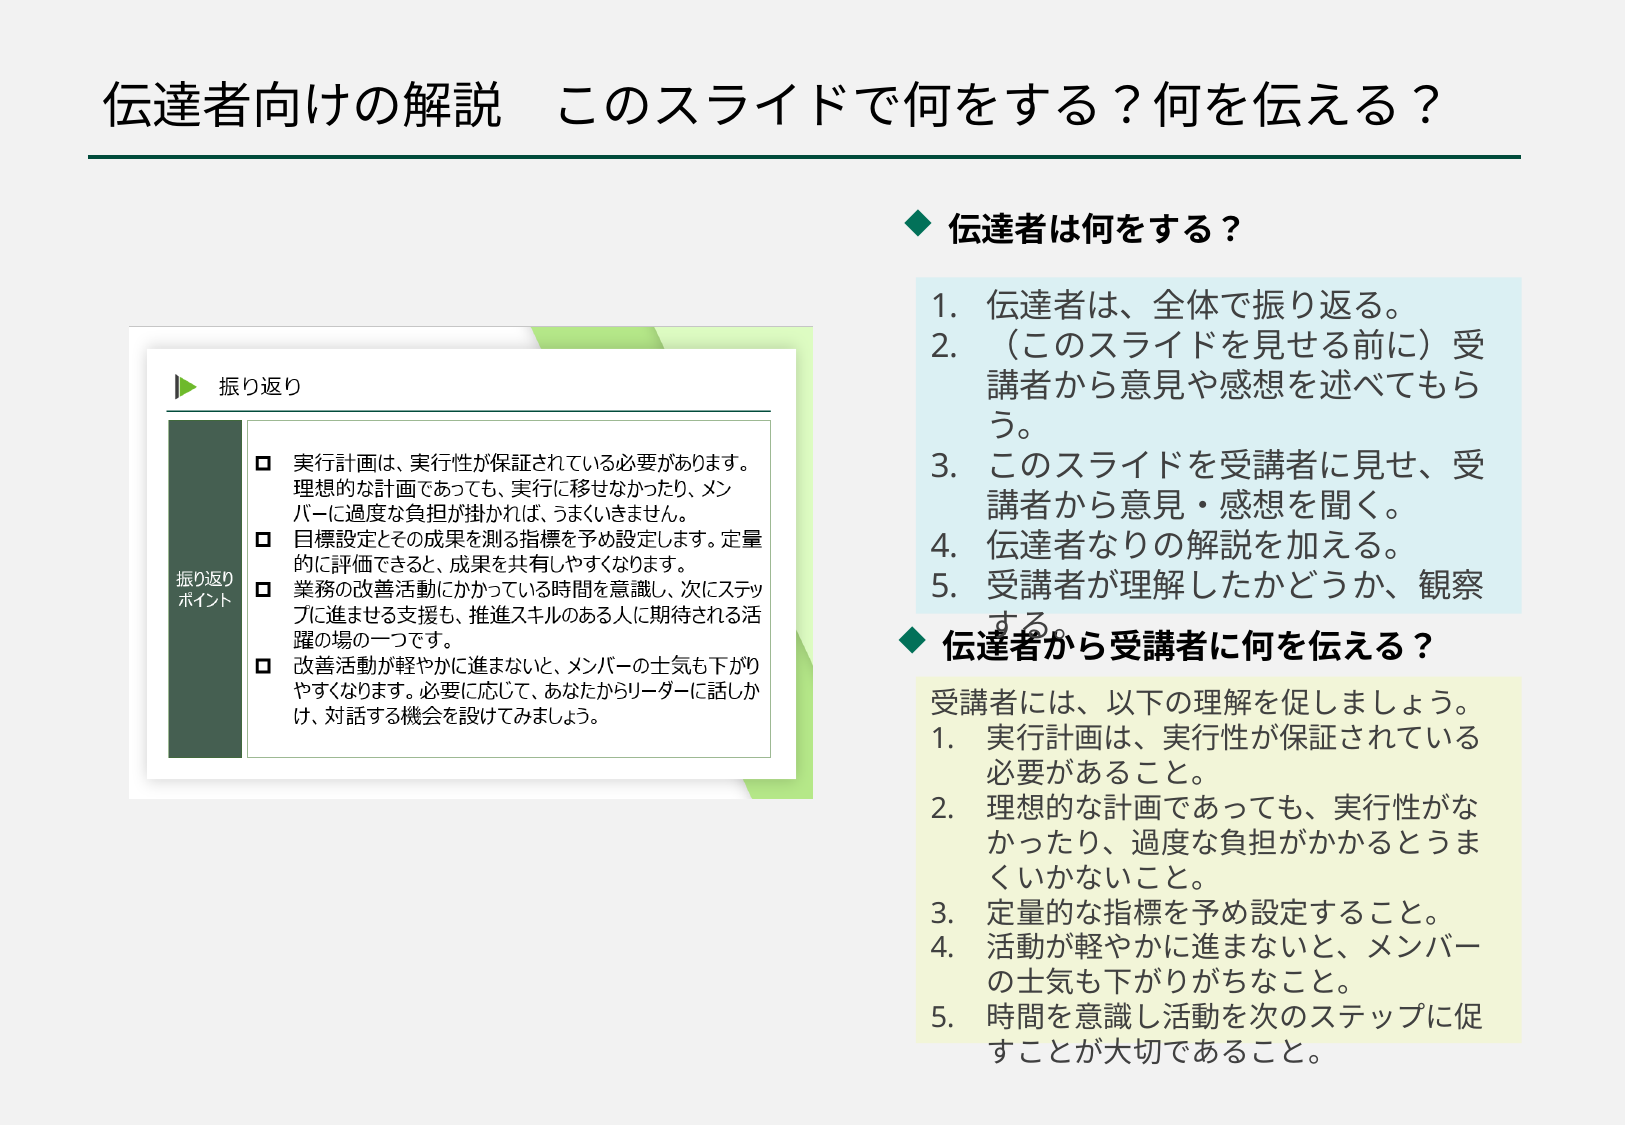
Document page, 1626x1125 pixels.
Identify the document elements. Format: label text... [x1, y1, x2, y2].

list 受講者には、以下の理解を促しましょう。 実行計画は、実行性が保証されている必要があること。 理想的な計画であっても、実行性がなかったり、過度な負担がかかるとうまくいかないこと。 定量的な指標を予め設定すること。 活動が軽やかに進まないと、メンバーの士気も下がりがちなこと。 時間を意識し活動を次のステップに促すことが大切であること。 [915, 676, 1522, 1044]
picture [129, 326, 813, 799]
list 伝達者は、全体で振り返る。 （このスライドを見せる前に）受講者から意見や感想を述べてもらう。 このスライドを受講者に見せ、受講者から意見・感想を聞く。 伝達者なりの解説を加える。 受講者が理解したかどうか、観察する。 [915, 277, 1522, 614]
